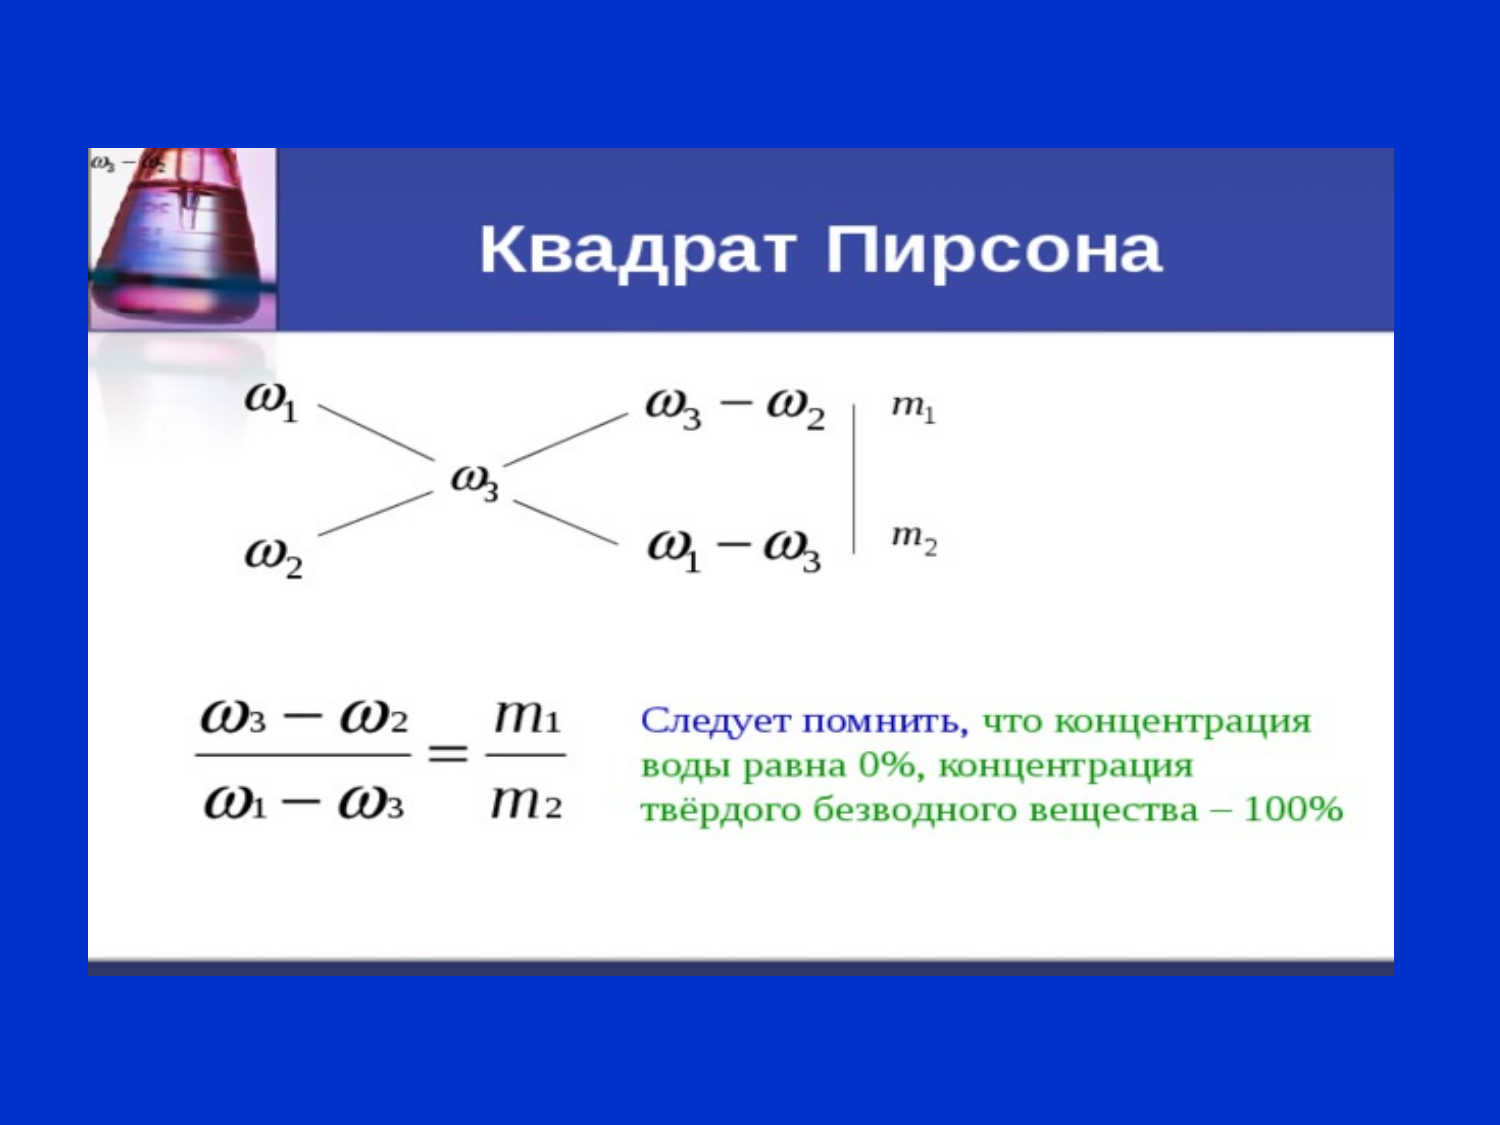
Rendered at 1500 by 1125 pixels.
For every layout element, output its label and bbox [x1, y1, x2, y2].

picture [88, 148, 1394, 977]
